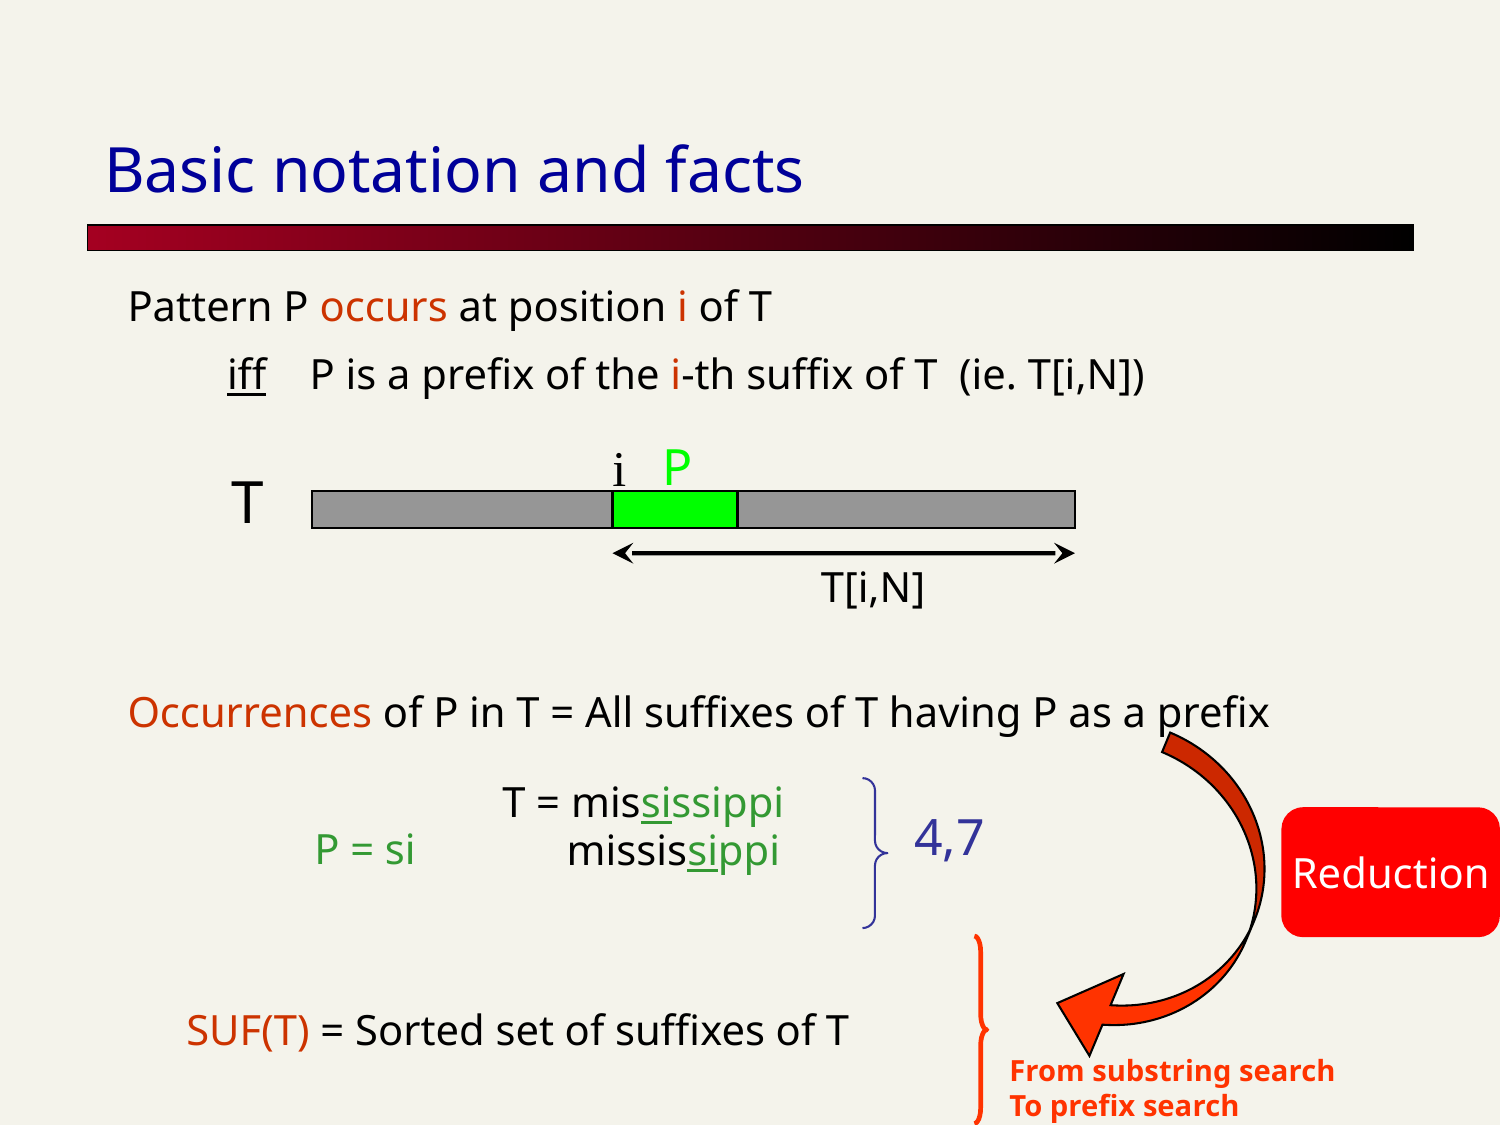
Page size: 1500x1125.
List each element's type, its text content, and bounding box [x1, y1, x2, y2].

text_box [974, 748, 1346, 1125]
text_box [299, 777, 969, 929]
text_box Occurrences of P in T = All suffixes of T having P as a prefix [112, 678, 1450, 754]
text_box Reduction [1350, 807, 1500, 938]
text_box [162, 340, 1211, 619]
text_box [112, 277, 1076, 543]
text_box SUF(T) = Sorted set of suffixes of T [171, 996, 969, 1086]
title Basic notation and facts [88, 125, 1365, 213]
